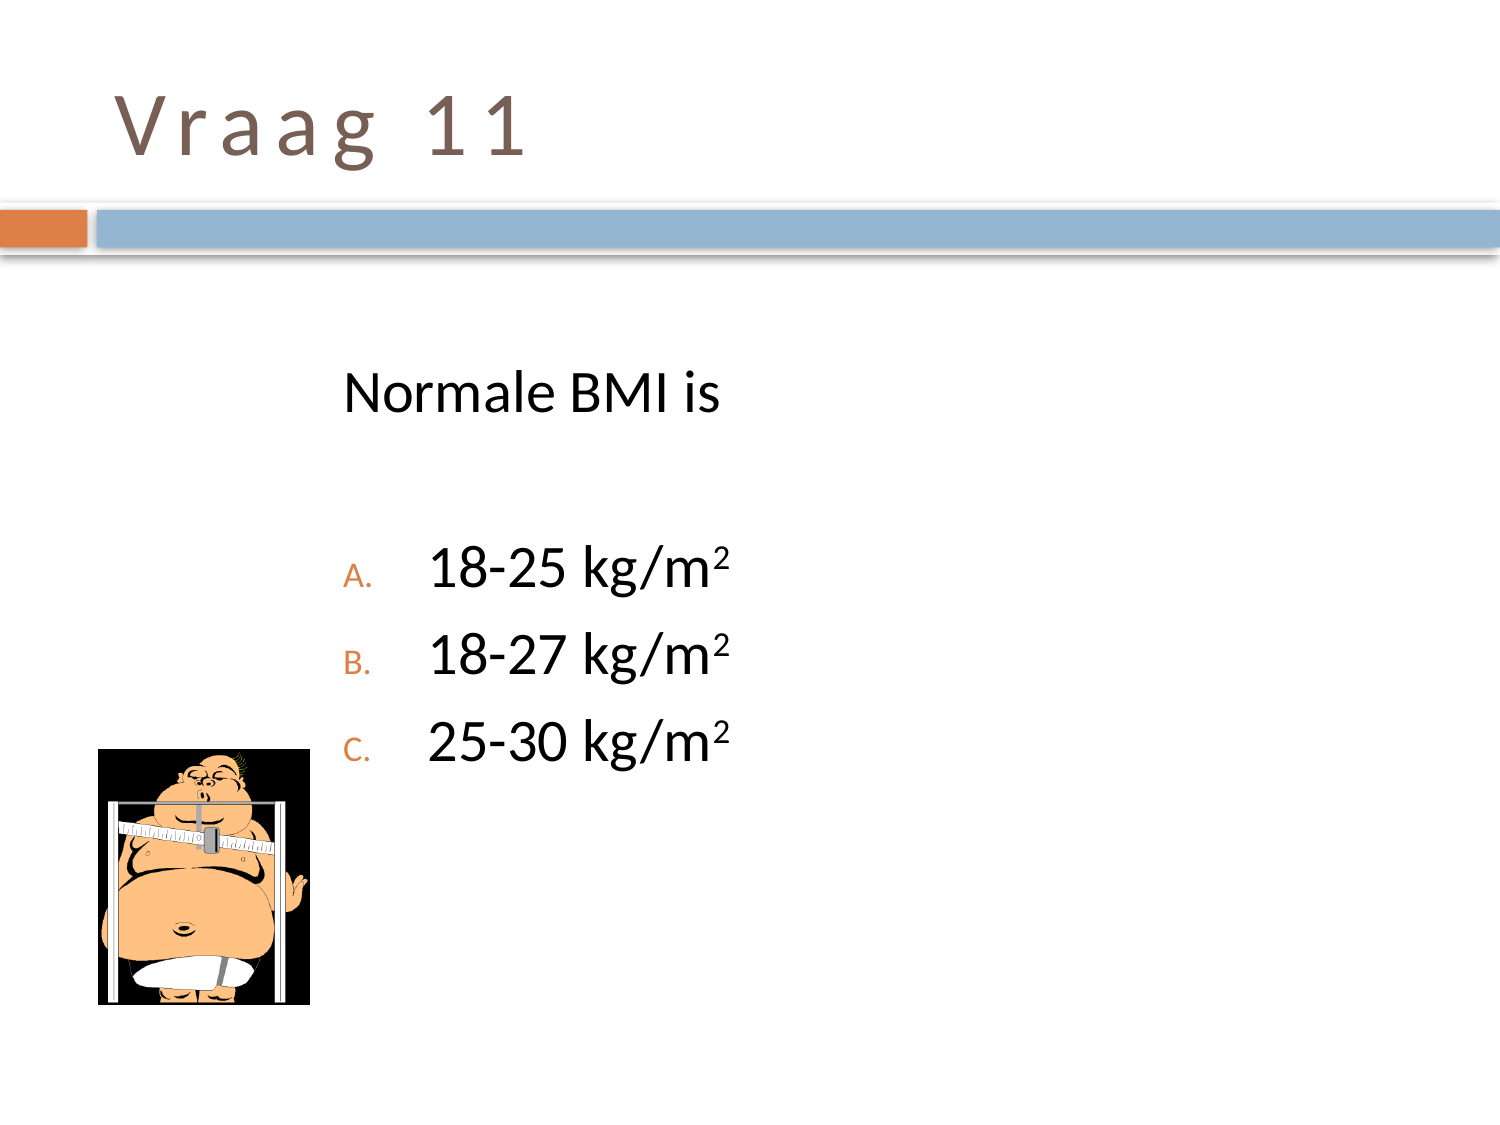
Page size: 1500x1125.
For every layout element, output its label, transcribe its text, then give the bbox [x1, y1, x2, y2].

title Vraag 11 [99, 37, 1438, 201]
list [98, 749, 311, 1006]
list Normale BMI is 18-25 kg/m2 18-27 kg/m2 25-30 kg/m2 [327, 257, 1430, 1009]
